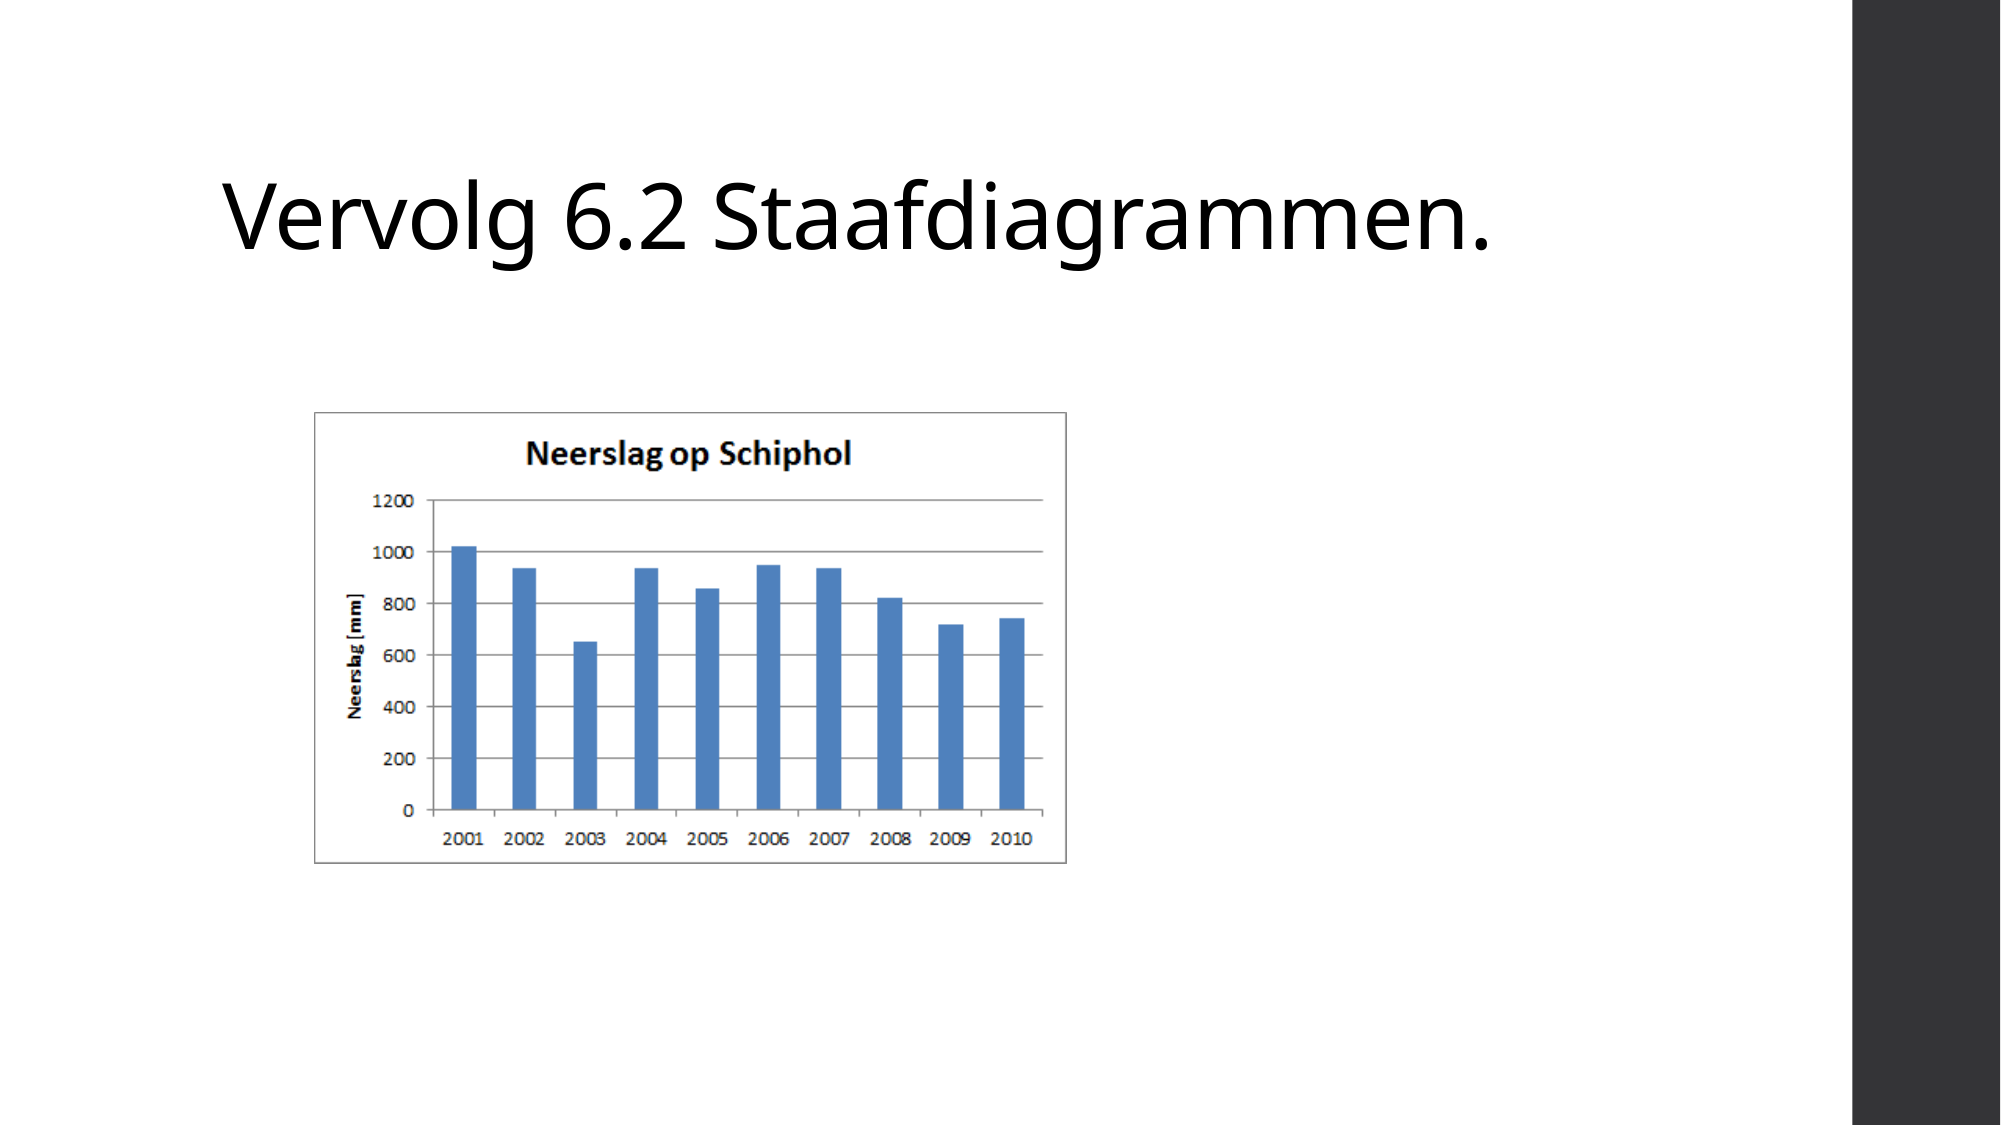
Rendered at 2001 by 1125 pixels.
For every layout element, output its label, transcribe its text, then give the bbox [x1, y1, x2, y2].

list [314, 412, 1067, 865]
title Vervolg 6.2 Staafdiagrammen. [206, 60, 1797, 278]
